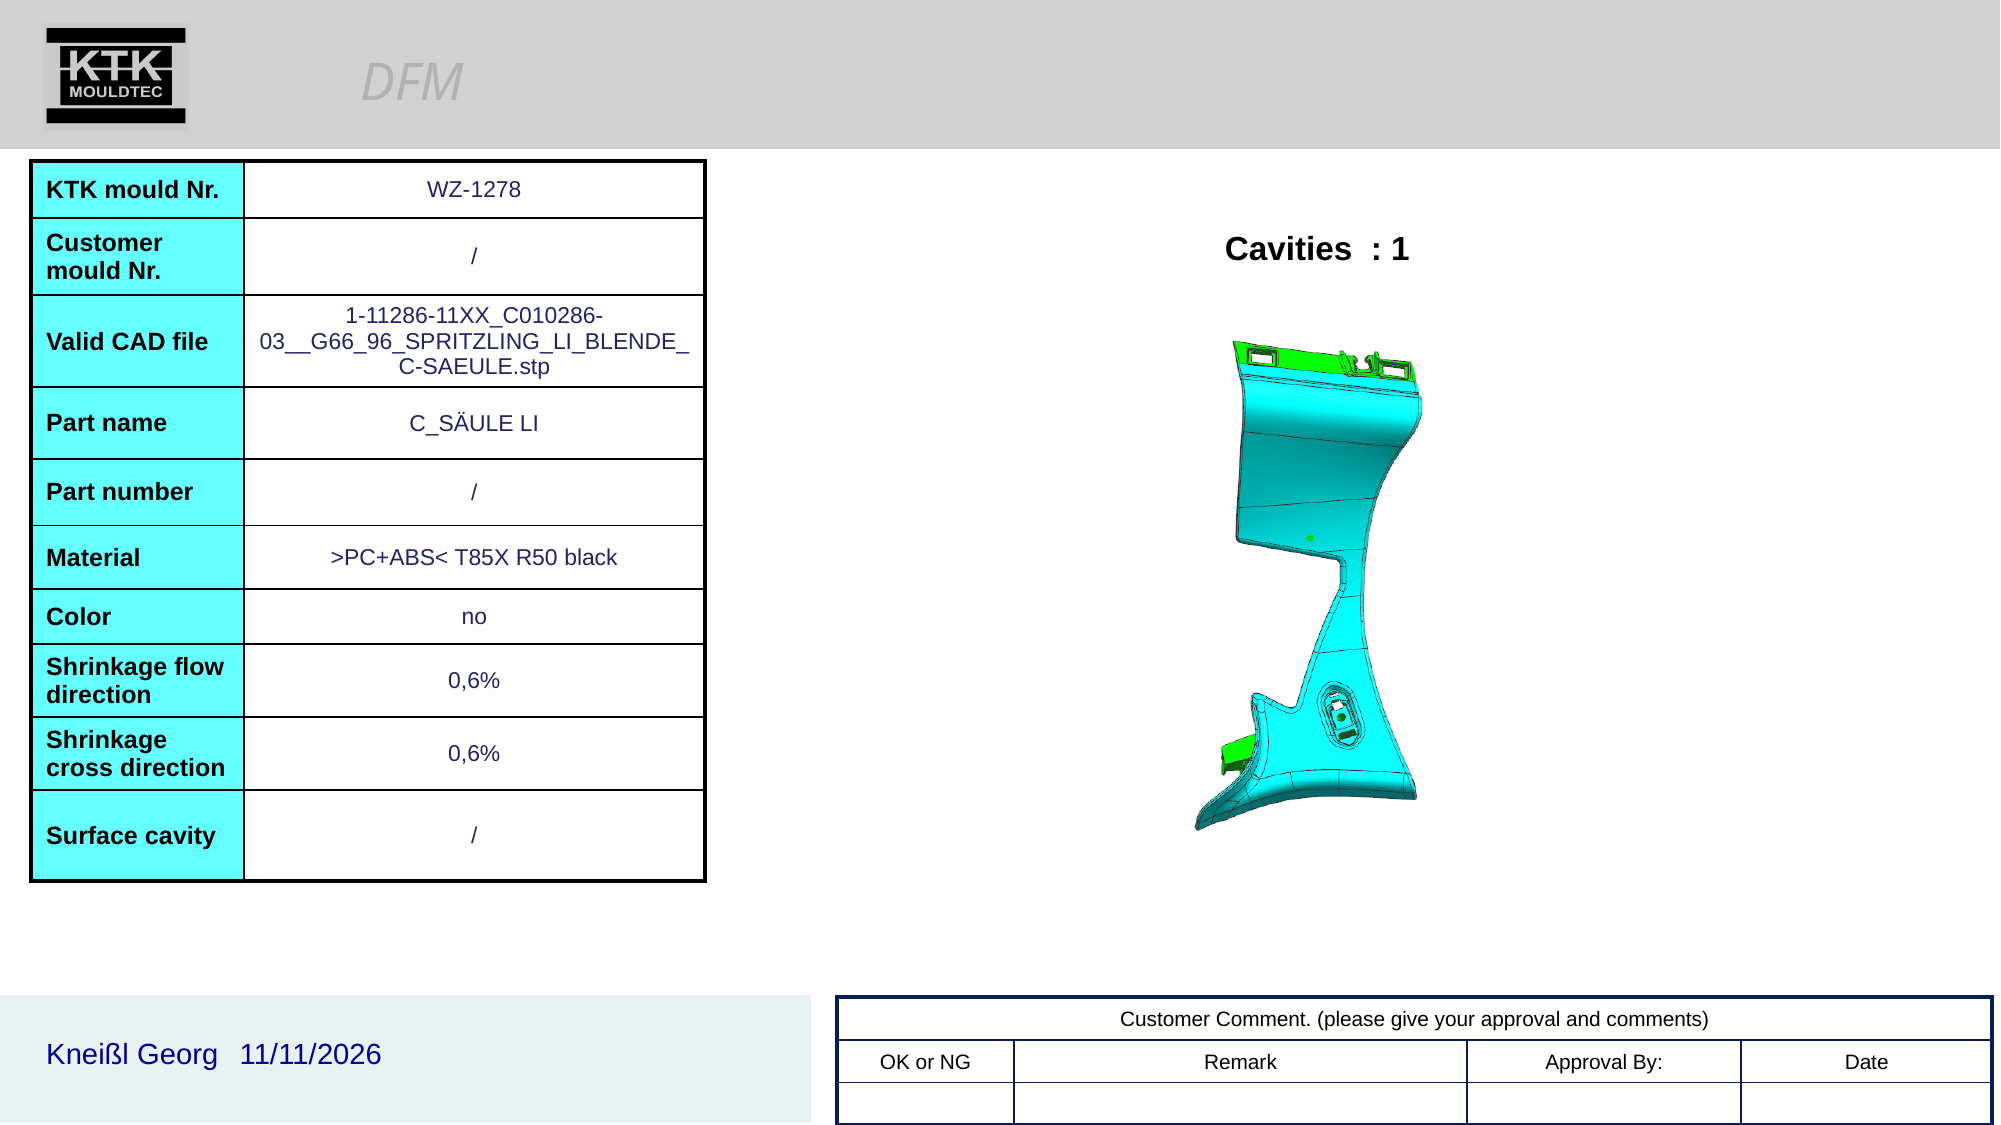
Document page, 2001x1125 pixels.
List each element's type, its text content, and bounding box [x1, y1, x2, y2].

table_cell Part number [33, 460, 243, 525]
table_header WZ-1278 [245, 163, 703, 217]
table_cell no [245, 590, 703, 643]
picture [1188, 337, 1426, 833]
table_cell Shrinkage flow direction [33, 645, 243, 716]
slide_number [188, 1027, 433, 1106]
table_header KTK mould Nr. [33, 163, 243, 217]
table_cell 0,6% [245, 645, 703, 716]
table_cell Part name [33, 388, 243, 458]
table_cell Color [33, 590, 243, 643]
table_cell >PC+ABS< T85X R50 black [245, 526, 703, 588]
table_cell Shrinkage cross direction [33, 718, 243, 789]
table_cell / [245, 460, 703, 525]
table_cell 0,6% [245, 718, 703, 789]
table_cell Material [33, 526, 243, 588]
table_cell / [245, 791, 703, 879]
table_cell Surface cavity [33, 791, 243, 879]
table_cell Customer mould Nr. [33, 219, 243, 294]
table_cell 1-11286-11XX_C010286-03__G66_96_SPRITZLING_LI_BLENDE_C-SAEULE.stp [245, 296, 703, 386]
table_cell C_SÄULE LI [245, 388, 703, 458]
text_box Cavities : 1 [1210, 219, 1425, 275]
table_cell Valid CAD file [33, 296, 243, 386]
table_cell / [245, 219, 703, 294]
